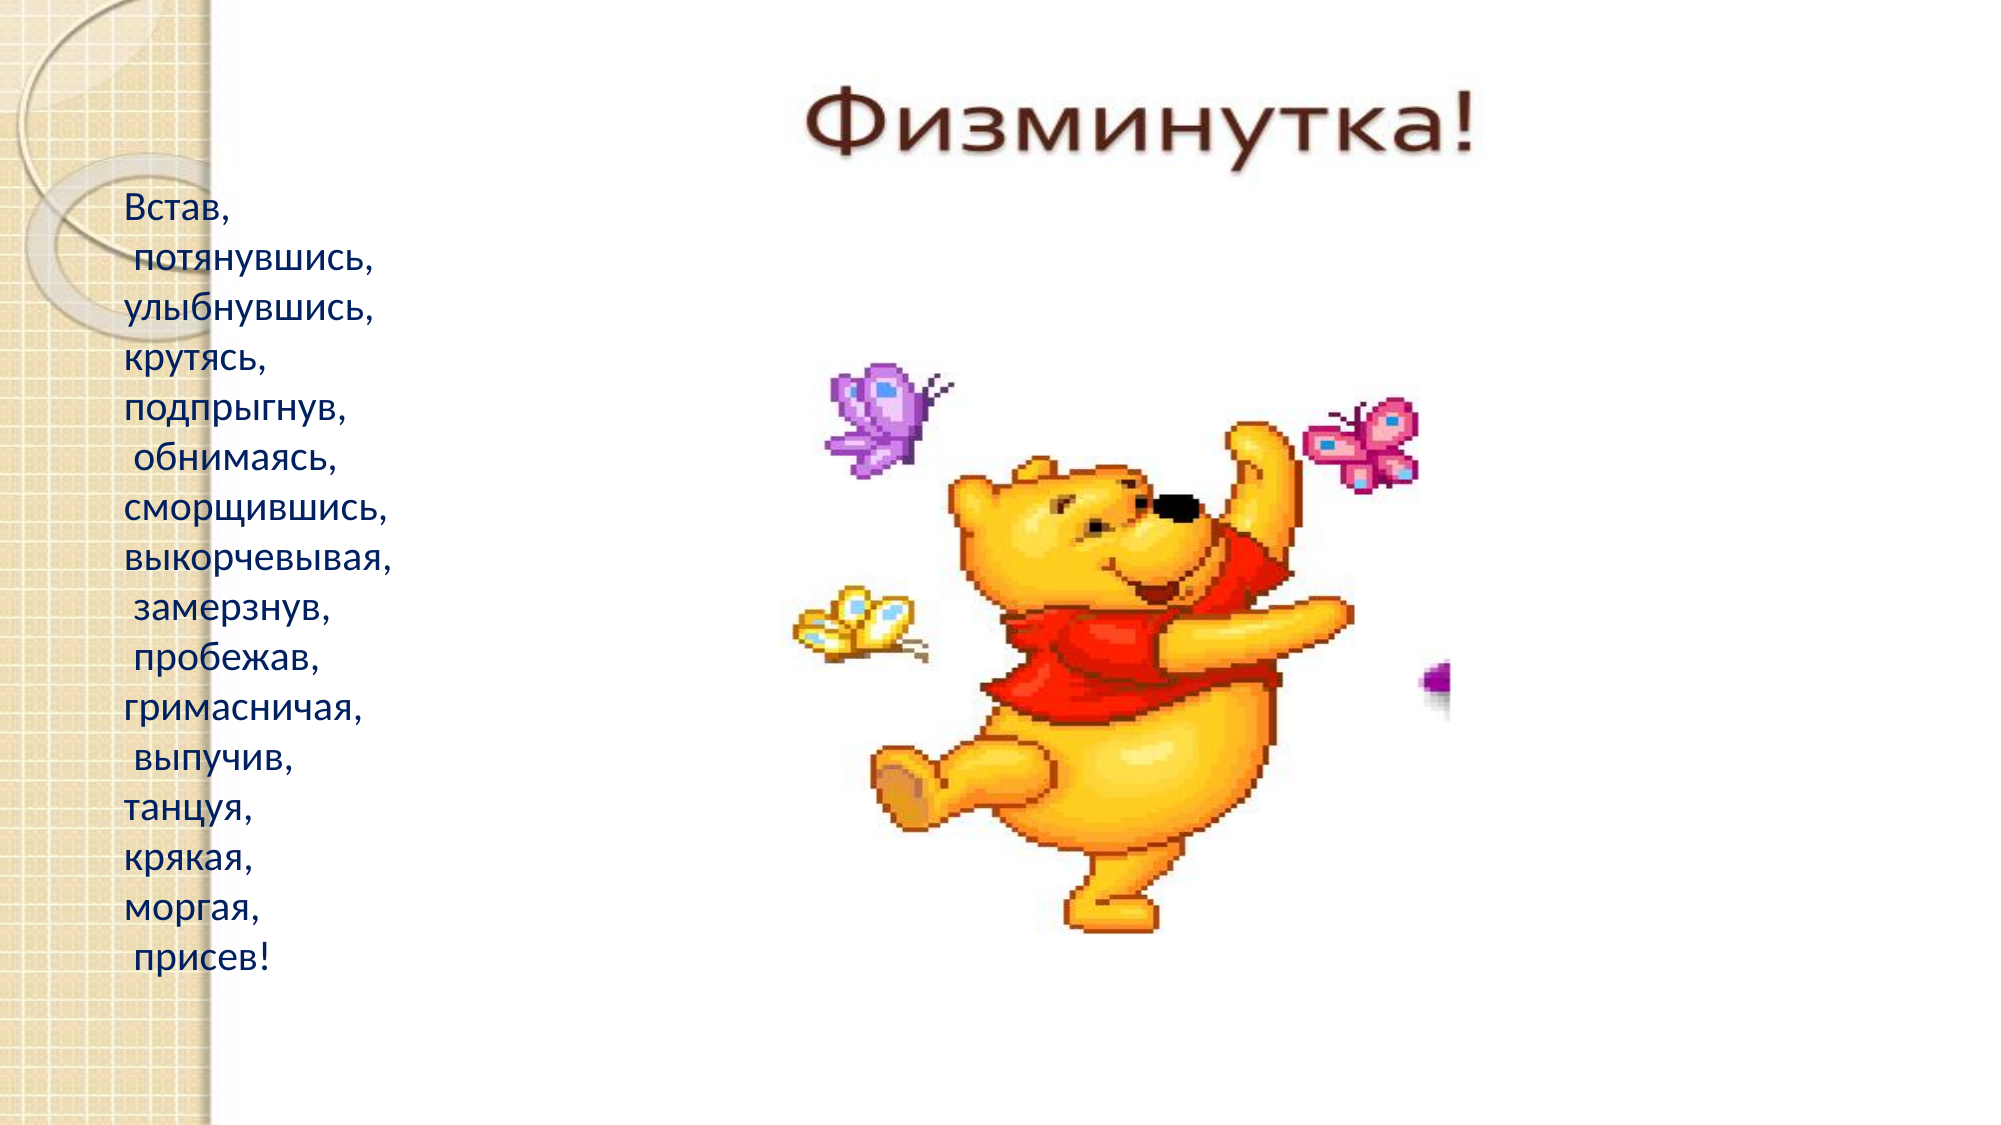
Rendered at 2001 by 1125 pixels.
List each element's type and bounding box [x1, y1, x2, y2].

list [0, 0, 2000, 1125]
